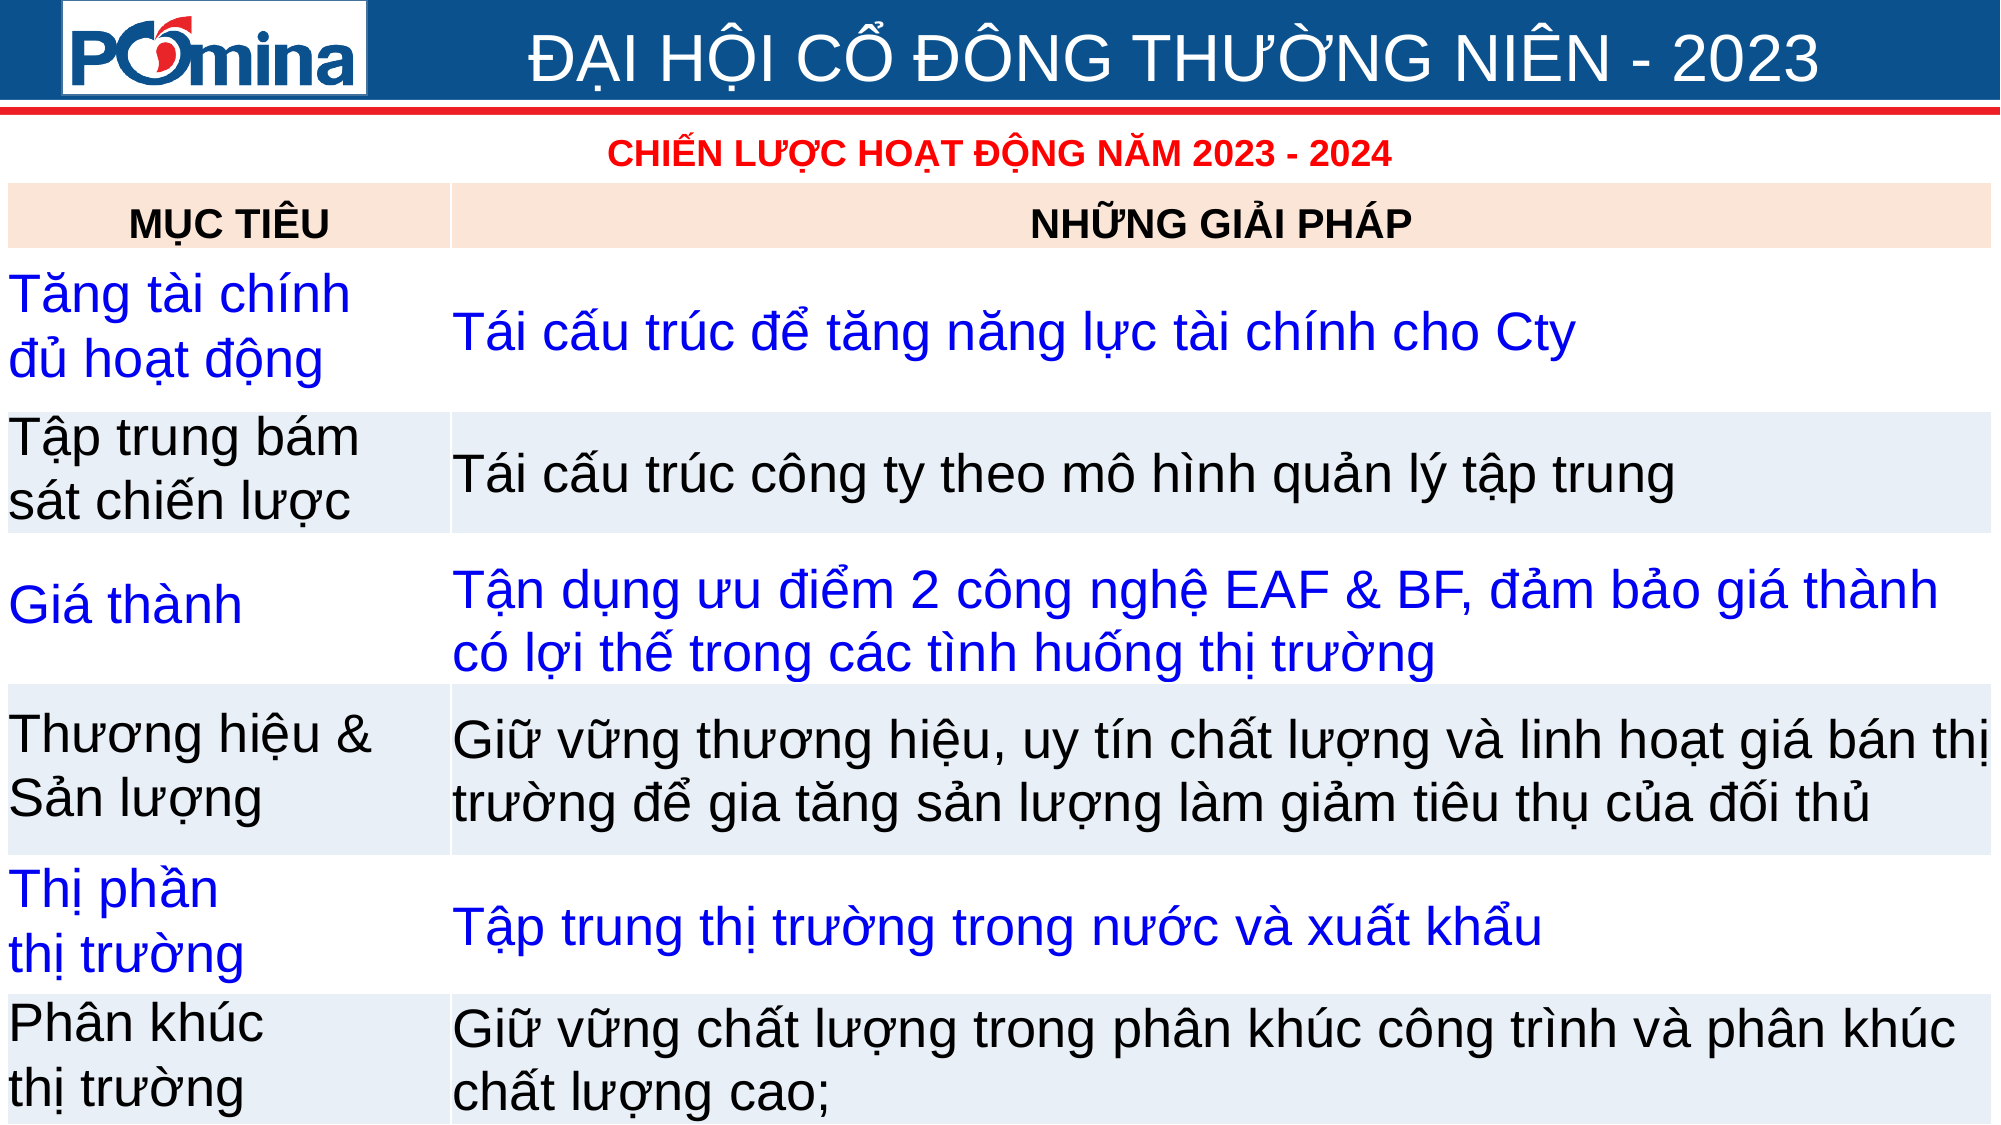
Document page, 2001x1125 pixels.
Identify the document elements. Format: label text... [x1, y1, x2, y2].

table_cell Tập trung thị trường trong nước và xuất khẩu [452, 857, 1991, 992]
table_cell Tái cấu trúc để tăng năng lực tài chính cho Cty [452, 250, 1991, 410]
table_header MỤC TIÊU [8, 183, 450, 248]
text_box CHIẾN LƯỢC HOẠT ĐỘNG NĂM 2023 - 2024 [592, 121, 1408, 182]
table_cell Thương hiệu & Sản lượng [8, 684, 450, 855]
table_cell Tái cấu trúc công ty theo mô hình quản lý tập trung [452, 412, 1991, 533]
table_cell Thị phần thị trường [8, 857, 450, 992]
table_header NHỮNG GIẢI PHÁP [452, 183, 1991, 248]
table_cell Phân khúc thị trường [8, 994, 450, 1124]
table_cell Giữ vững chất lượng trong phân khúc công trình và phân khúc chất lượng cao; [452, 994, 1991, 1124]
picture [0, 0, 2000, 126]
table_cell Tăng tài chính đủ hoạt động [8, 250, 450, 410]
table_cell Giữ vững thương hiệu, uy tín chất lượng và linh hoạt giá bán thị trường để gia tăng sản lượng làm giảm tiêu thụ của đối thủ [452, 684, 1991, 855]
table_cell Giá thành [8, 535, 450, 682]
table_cell Tập trung bám sát chiến lược [8, 412, 450, 533]
table_cell Tận dụng ưu điểm 2 công nghệ EAF & BF, đảm bảo giá thành có lợi thế trong các tình huống thị trường [452, 535, 1991, 682]
